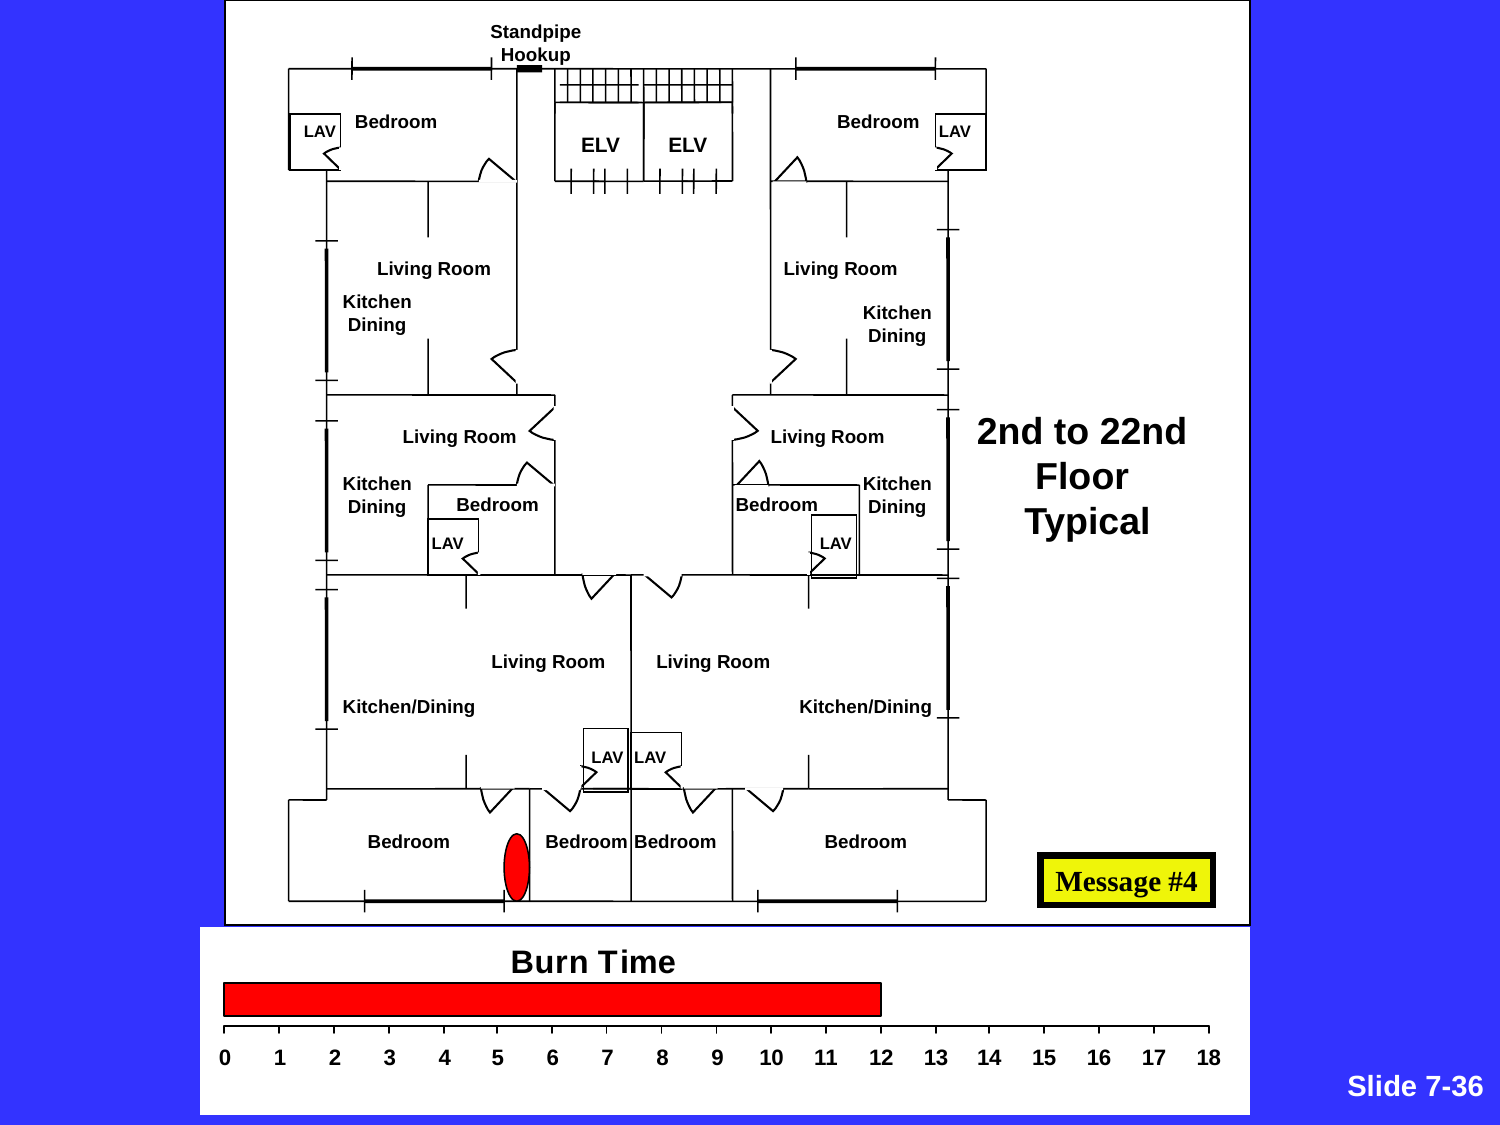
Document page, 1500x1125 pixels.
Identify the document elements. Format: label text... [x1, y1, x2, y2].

text_box [225, 0, 1250, 925]
text_box Message #4 [1040, 855, 1213, 906]
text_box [287, 12, 988, 913]
text_box 2nd to 22nd Floor Typical [991, 399, 1238, 550]
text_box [199, 926, 1251, 1116]
slide_number Slide 7-178 [1148, 1059, 1500, 1125]
